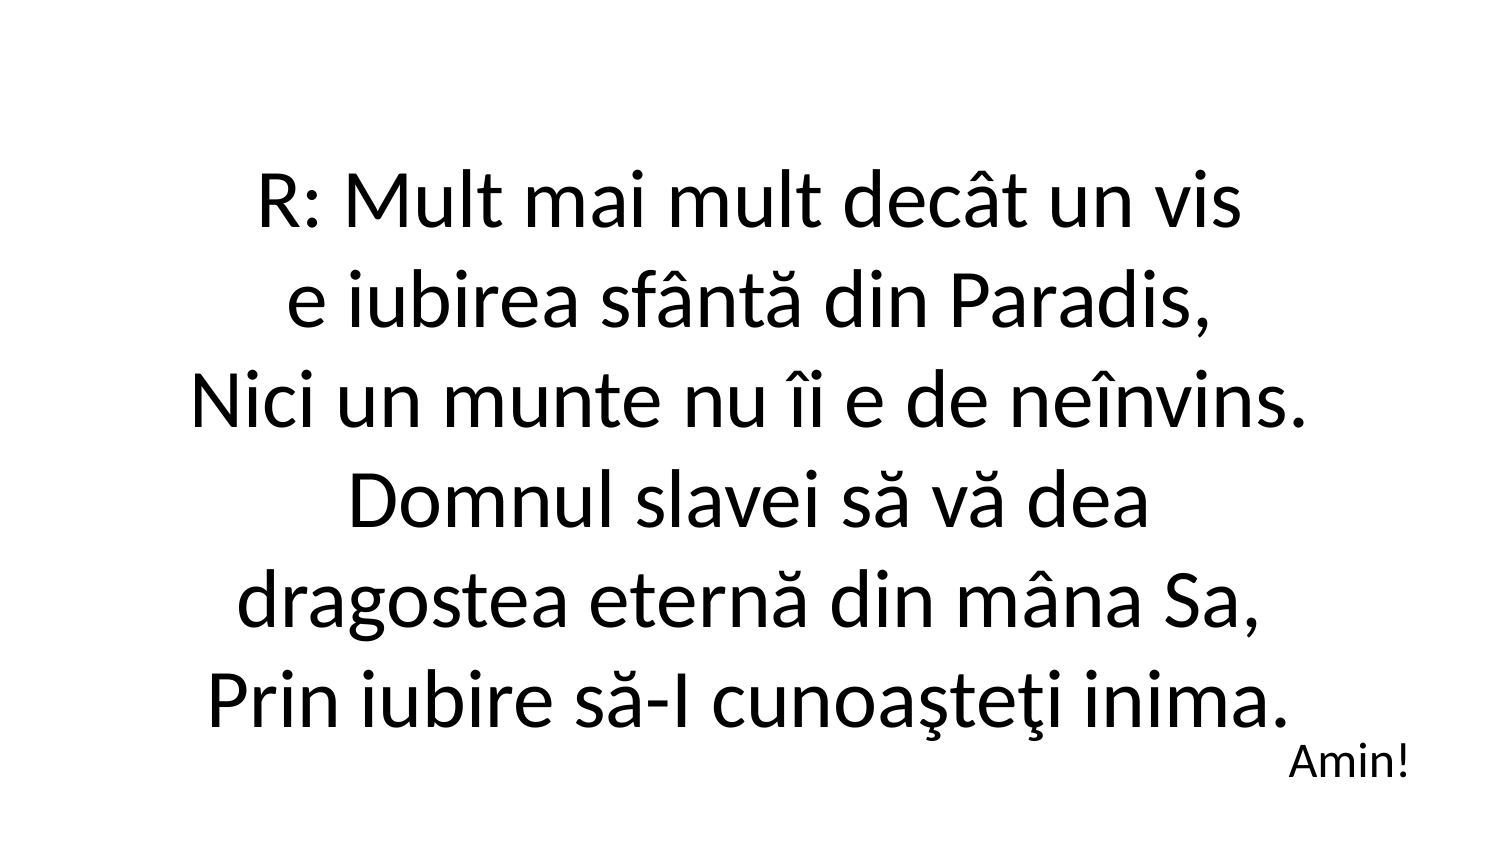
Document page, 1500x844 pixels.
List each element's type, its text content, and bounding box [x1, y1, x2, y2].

text_box Amin! [1273, 674, 1427, 795]
text_box R: Mult mai mult decât un vis e iubirea sfântă din Paradis, Nici un munte nu îi e de neînvins. Domnul slavei să vă dea dragostea eternă din mâna Sa, Prin iubire să-I cunoaşteţi inima. [175, 92, 1325, 752]
